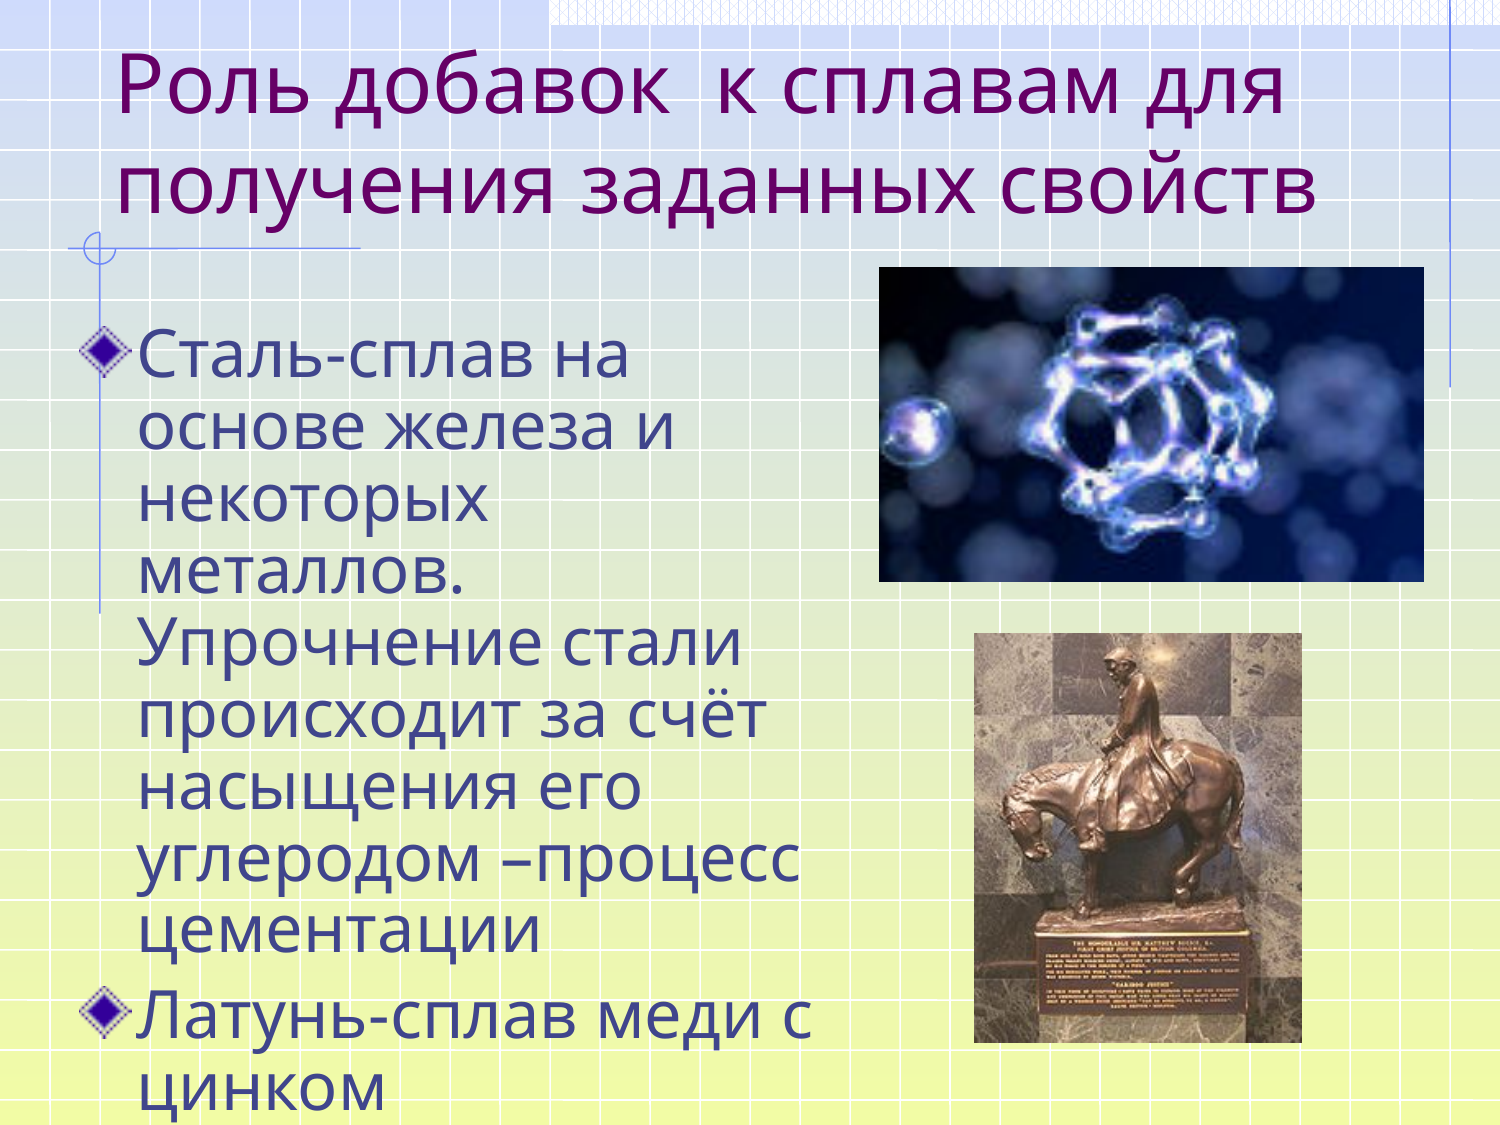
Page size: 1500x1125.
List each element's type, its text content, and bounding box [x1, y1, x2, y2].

list Сталь-сплав на основе железа и некоторых металлов. Упрочнение стали происходит за счёт насыщения его углеродом –процесс цементации Латунь-сплав меди с цинком Бронза - сплав меди с оловом, алюминием, кремнием [64, 312, 834, 1125]
picture [79, 326, 132, 378]
picture [974, 633, 1302, 1043]
picture [79, 986, 132, 1039]
picture [879, 266, 1424, 582]
title Роль добавок к сплавам для получения заданных свойств [99, 49, 1376, 238]
